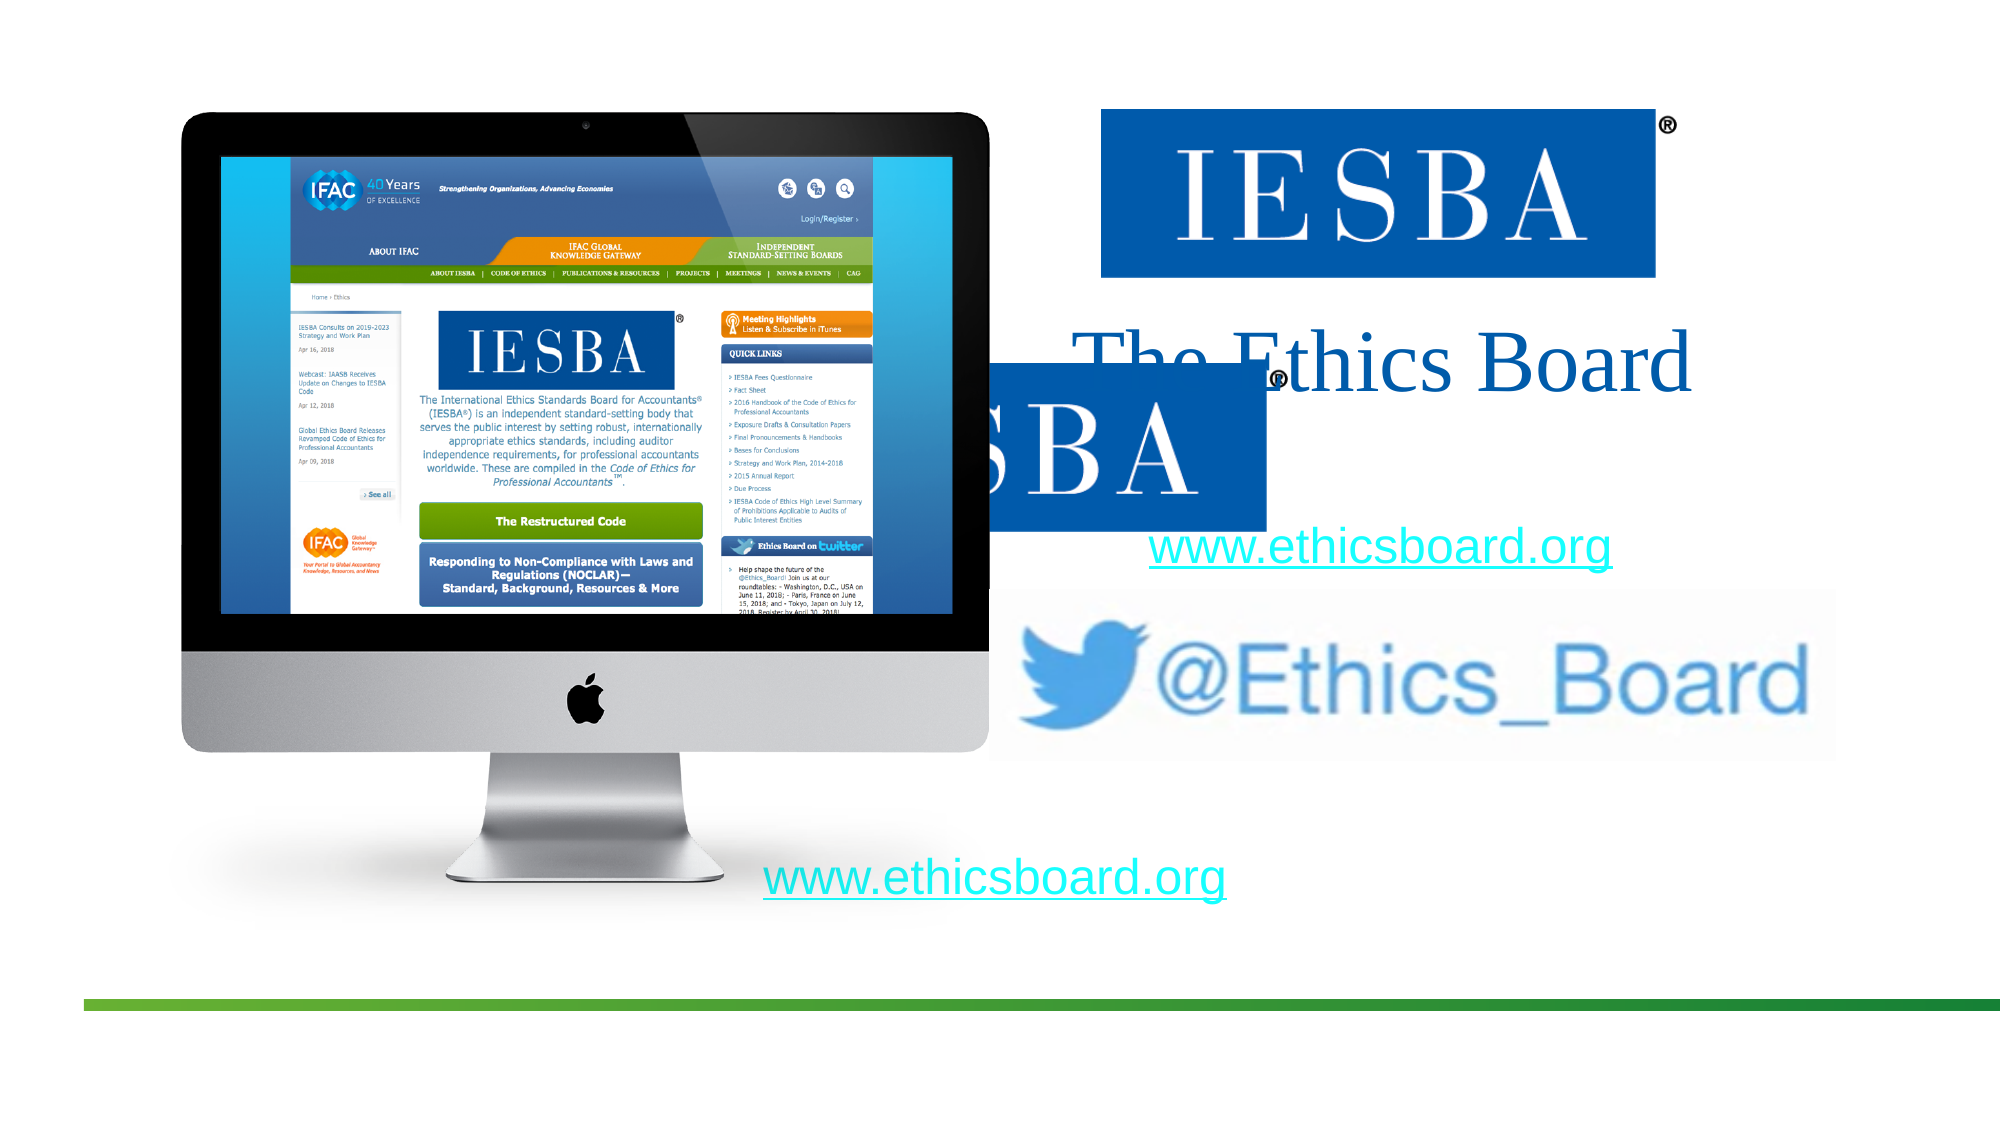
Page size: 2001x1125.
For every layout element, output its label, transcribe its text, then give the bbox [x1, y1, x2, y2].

picture [167, 112, 1836, 930]
picture [1101, 109, 1677, 278]
text_box The Ethics Board [1053, 295, 1713, 417]
text_box www.ethicsboard.org [1133, 505, 1628, 581]
